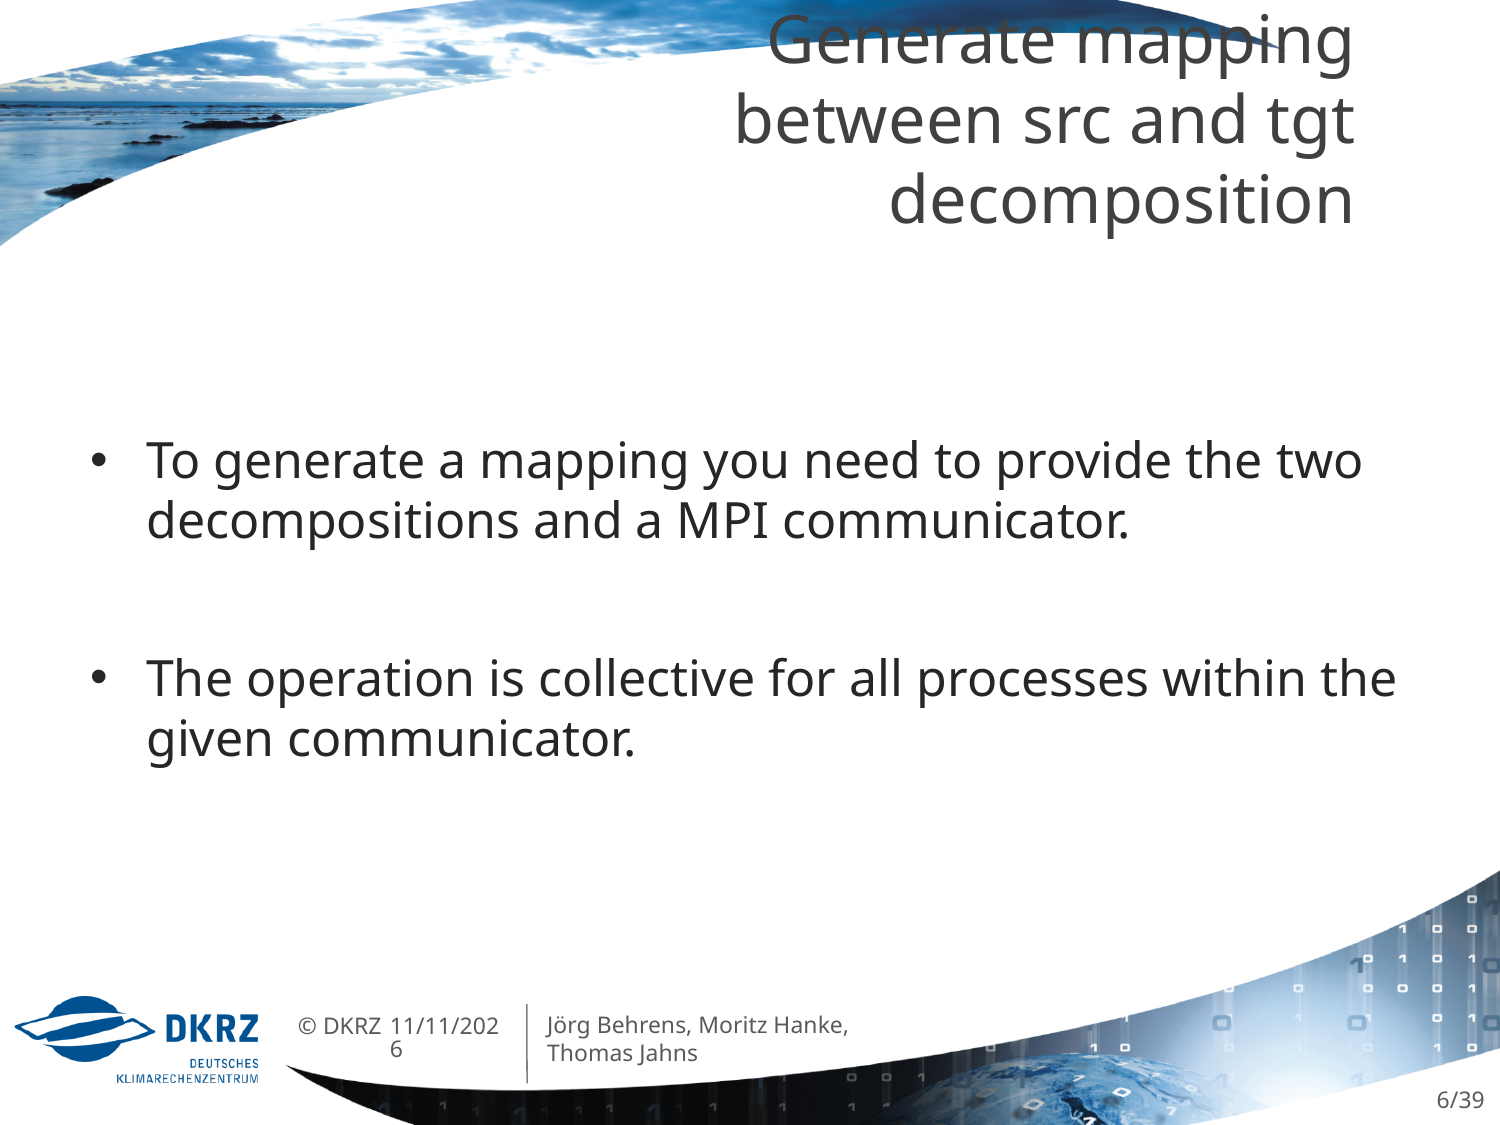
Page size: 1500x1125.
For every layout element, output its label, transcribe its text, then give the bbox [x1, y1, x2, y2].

picture [14, 996, 258, 1083]
picture [285, 867, 1500, 1125]
slide_number 6 [1333, 1078, 1465, 1125]
title Generate mapping between src and tgt decomposition [480, 70, 1372, 165]
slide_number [375, 1004, 528, 1052]
picture [0, 0, 1288, 246]
list To generate a mapping you need to provide the two decompositions and a MPI communicator. The operation is collective for all processes within the given communicator. [74, 210, 1426, 985]
footer Jörg Behrens, Moritz Hanke, Thomas Jahns [532, 1003, 884, 1082]
